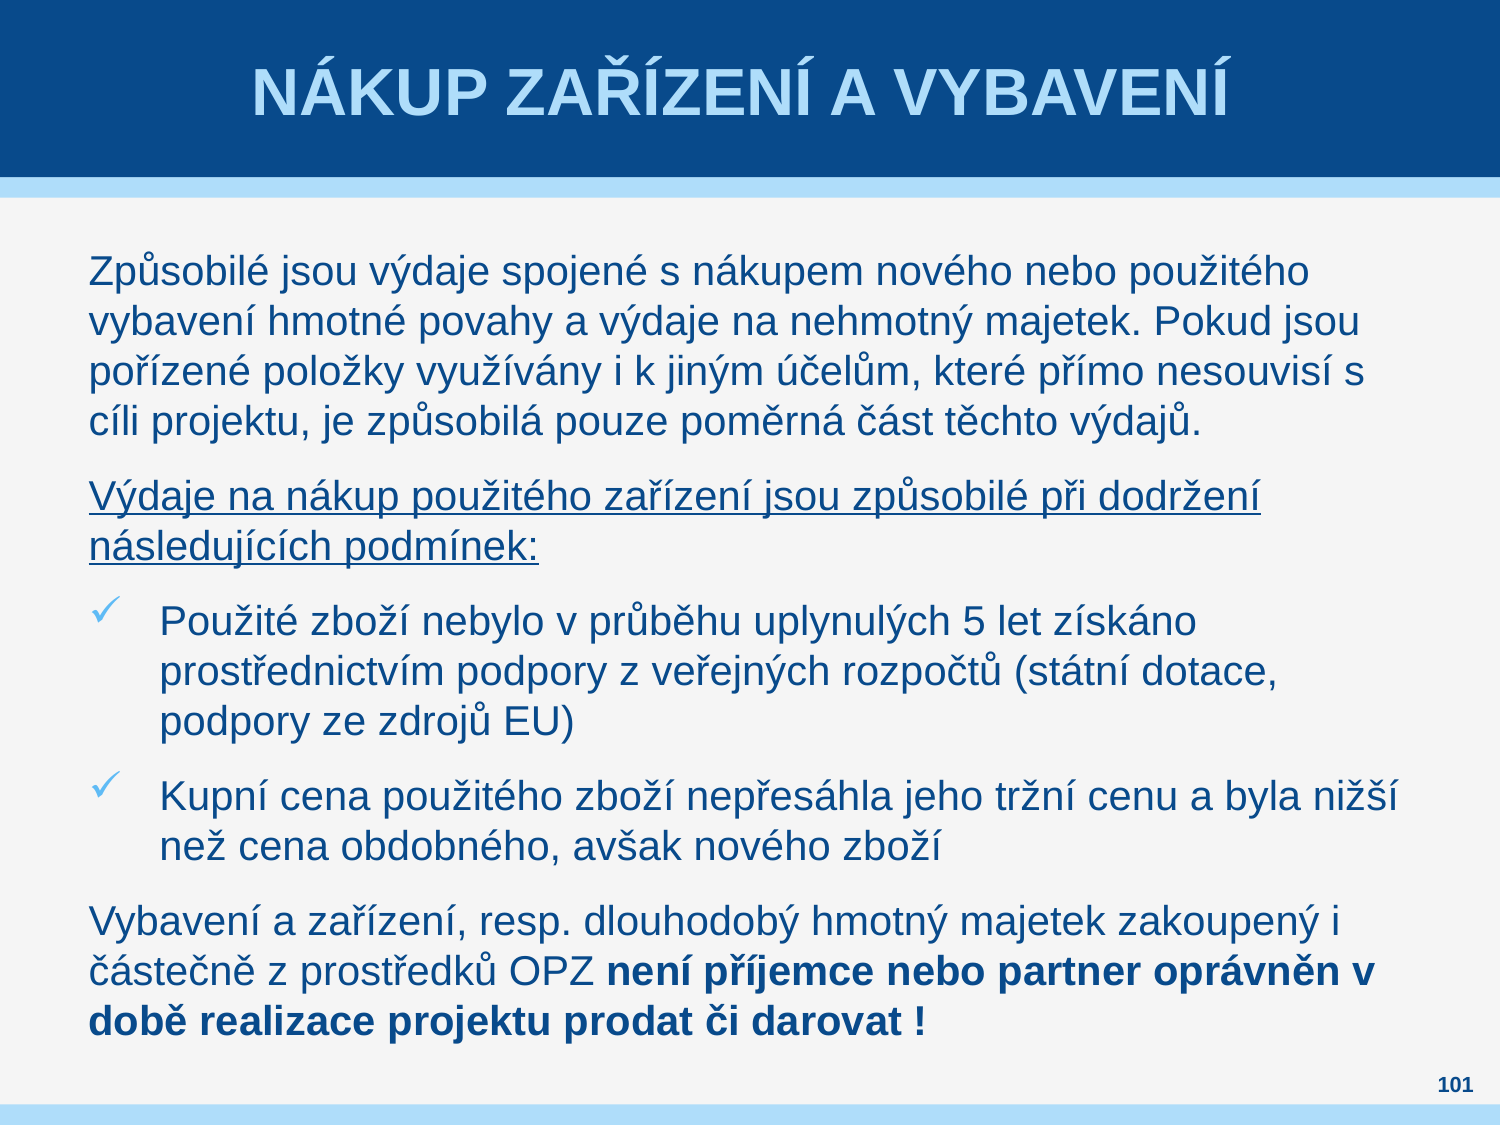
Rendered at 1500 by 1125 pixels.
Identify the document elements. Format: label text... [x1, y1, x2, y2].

title Nákup zařízení a vybavení [59, 0, 1441, 178]
list Způsobilé jsou výdaje spojené s nákupem nového nebo použitého vybavení hmotné povahy a výdaje na nehmotný majetek. Pokud jsou pořízené položky využívány i k jiným účelům, které přímo nesouvisí s cíli projektu, je způsobilá pouze poměrná část těchto výdajů. Výdaje na nákup použitého zařízení jsou způsobilé při dodržení následujících podmínek: Použité zboží nebylo v průběhu uplynulých 5 let získáno prostřednictvím podpory z veřejných rozpočtů (státní dotace, podpory ze zdrojů EU) Kupní cena použitého zboží nepřesáhla jeho tržní cenu a byla nižší než cena obdobného, avšak nového zboží Vybavení a zařízení, resp. dlouhodobý hmotný majetek zakoupený i částečně z prostředků OPZ není příjemce nebo partner oprávněn v době realizace projektu prodat či darovat ! [88, 243, 1412, 1059]
slide_number 101 [1417, 1068, 1495, 1099]
